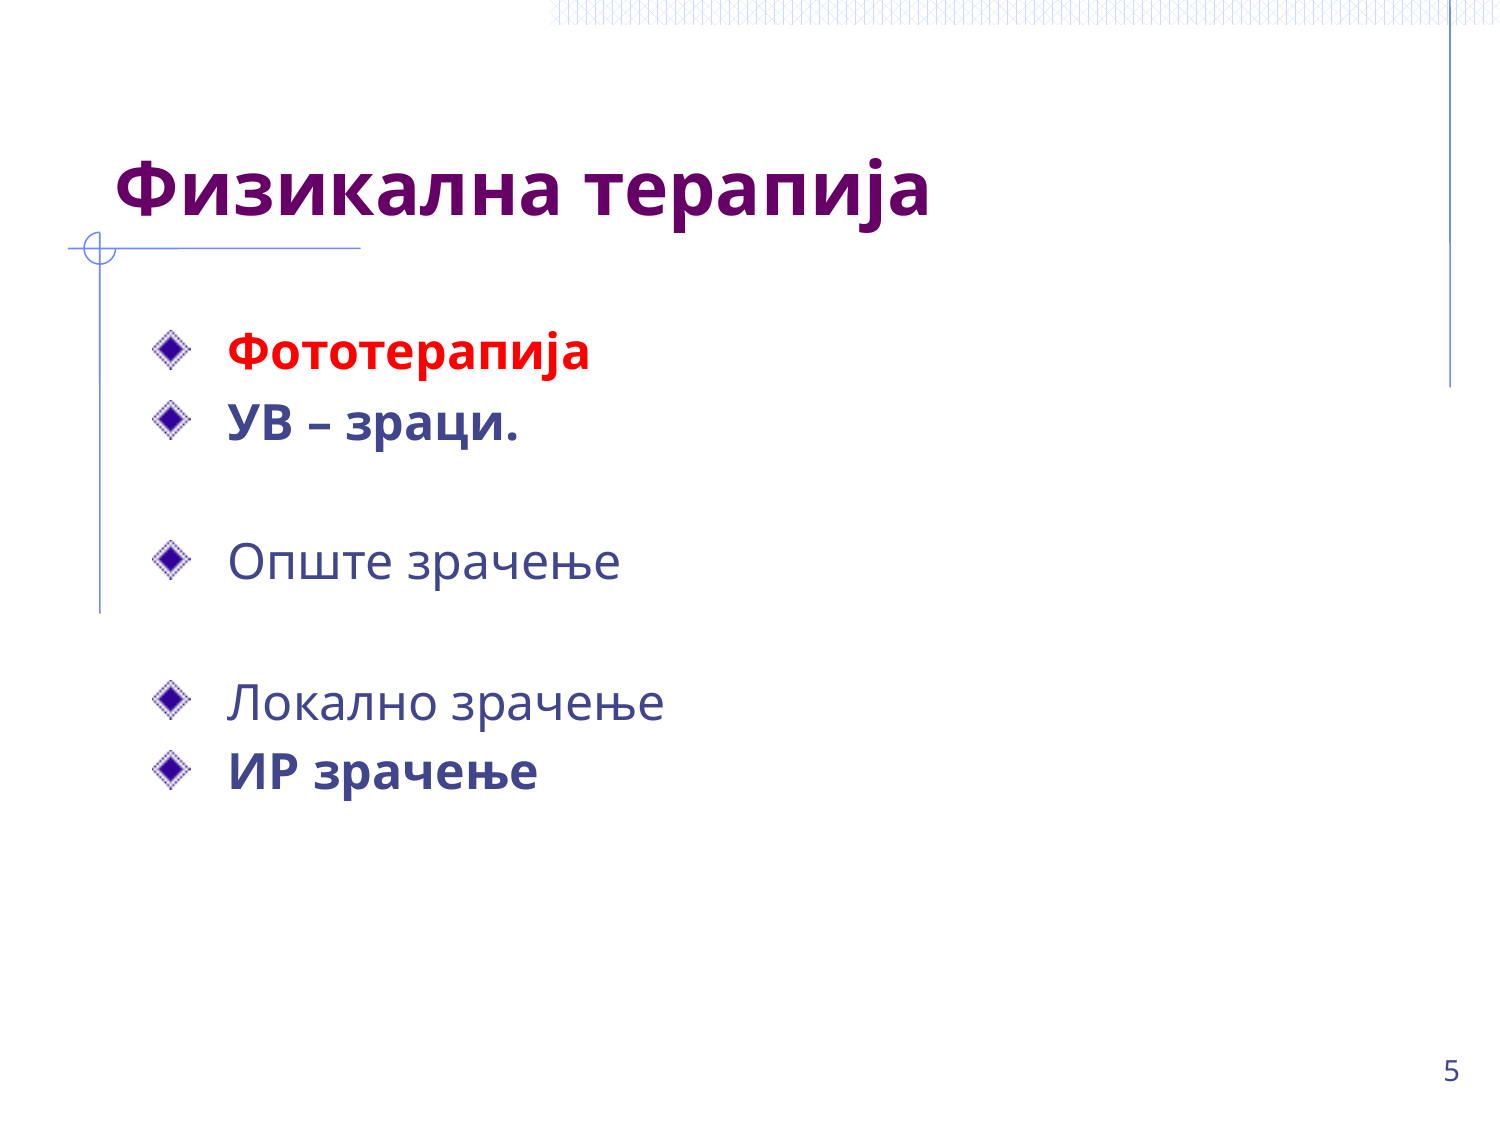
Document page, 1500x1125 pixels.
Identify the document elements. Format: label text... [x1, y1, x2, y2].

picture [152, 330, 191, 370]
picture [152, 750, 191, 790]
title Физикална терапија [99, 49, 1376, 238]
picture [152, 400, 191, 440]
slide_number 5 [1162, 1025, 1475, 1100]
picture [152, 540, 191, 580]
picture [152, 680, 191, 720]
list Фототерапија УВ – зраци. Опште зрачење Локално зрачење ИР зрачење [137, 312, 1413, 988]
